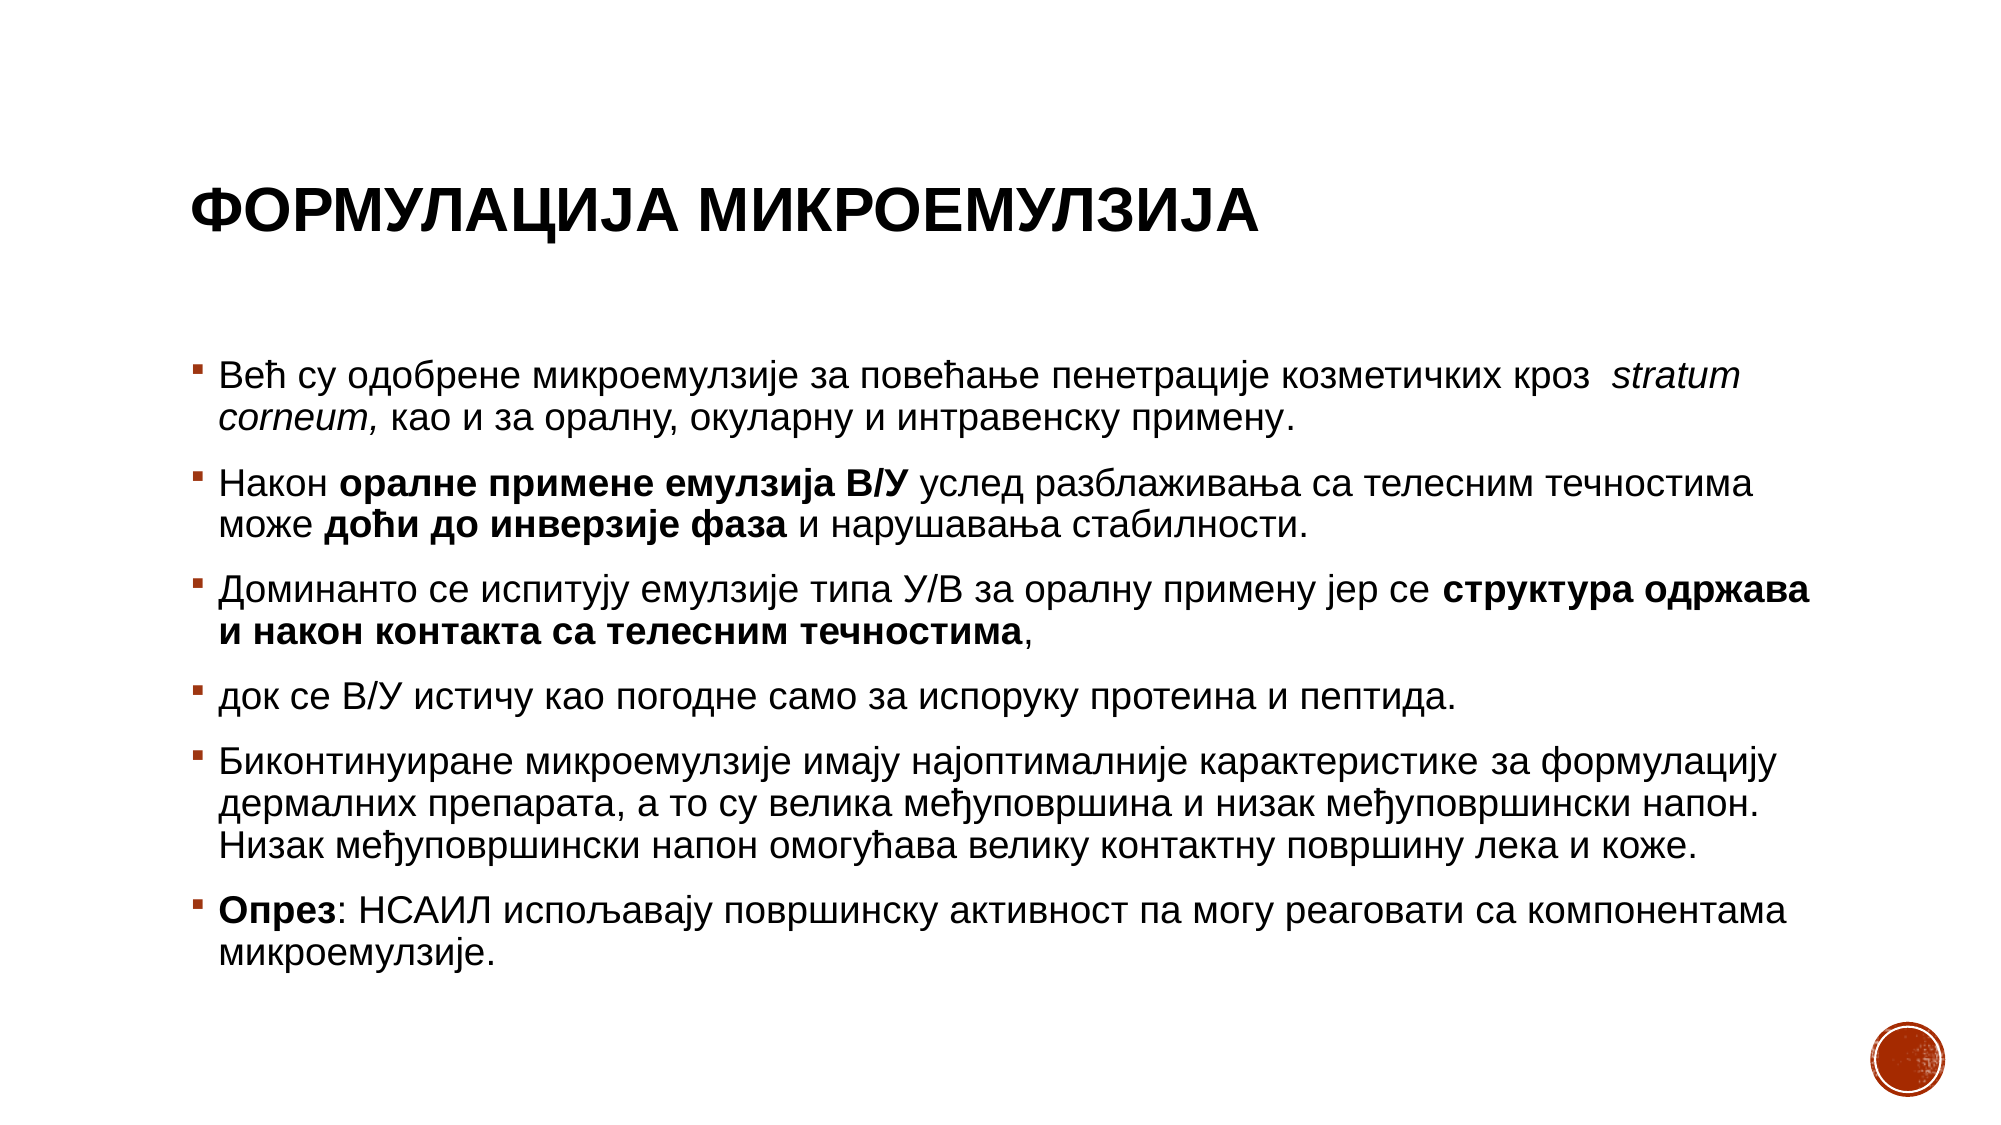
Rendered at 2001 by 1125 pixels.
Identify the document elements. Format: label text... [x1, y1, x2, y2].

title Формулација микроемулзија [175, 79, 1826, 344]
list Већ су одобрене микроемулзије за повећање пенетрације козметичких кроз stratum corneum, као и за оралну, окуларну и интравенску примену. Након оралне примене емулзија В/У услед разблаживања са телесним течностима може доћи до инверзије фаза и нарушавања стабилности. Доминанто се испитују емулзије типа У/В за оралну примену јер се структура одржава и након контакта са телесним течностима, док се В/У истичу као погодне само за испоруку протеина и пептида. Биконтинуиране микроемулзије имају најоптималније карактеристике за формулацију дермалних препарата, а то су велика међуповршина и низак међуповршински напон. Низак међуповршински напон омогућава велику контактну површину лека и коже. Опрез: НСАИЛ испољавају површинску активност па могу реаговати са компонентама микроемулзије. [175, 348, 1826, 1013]
